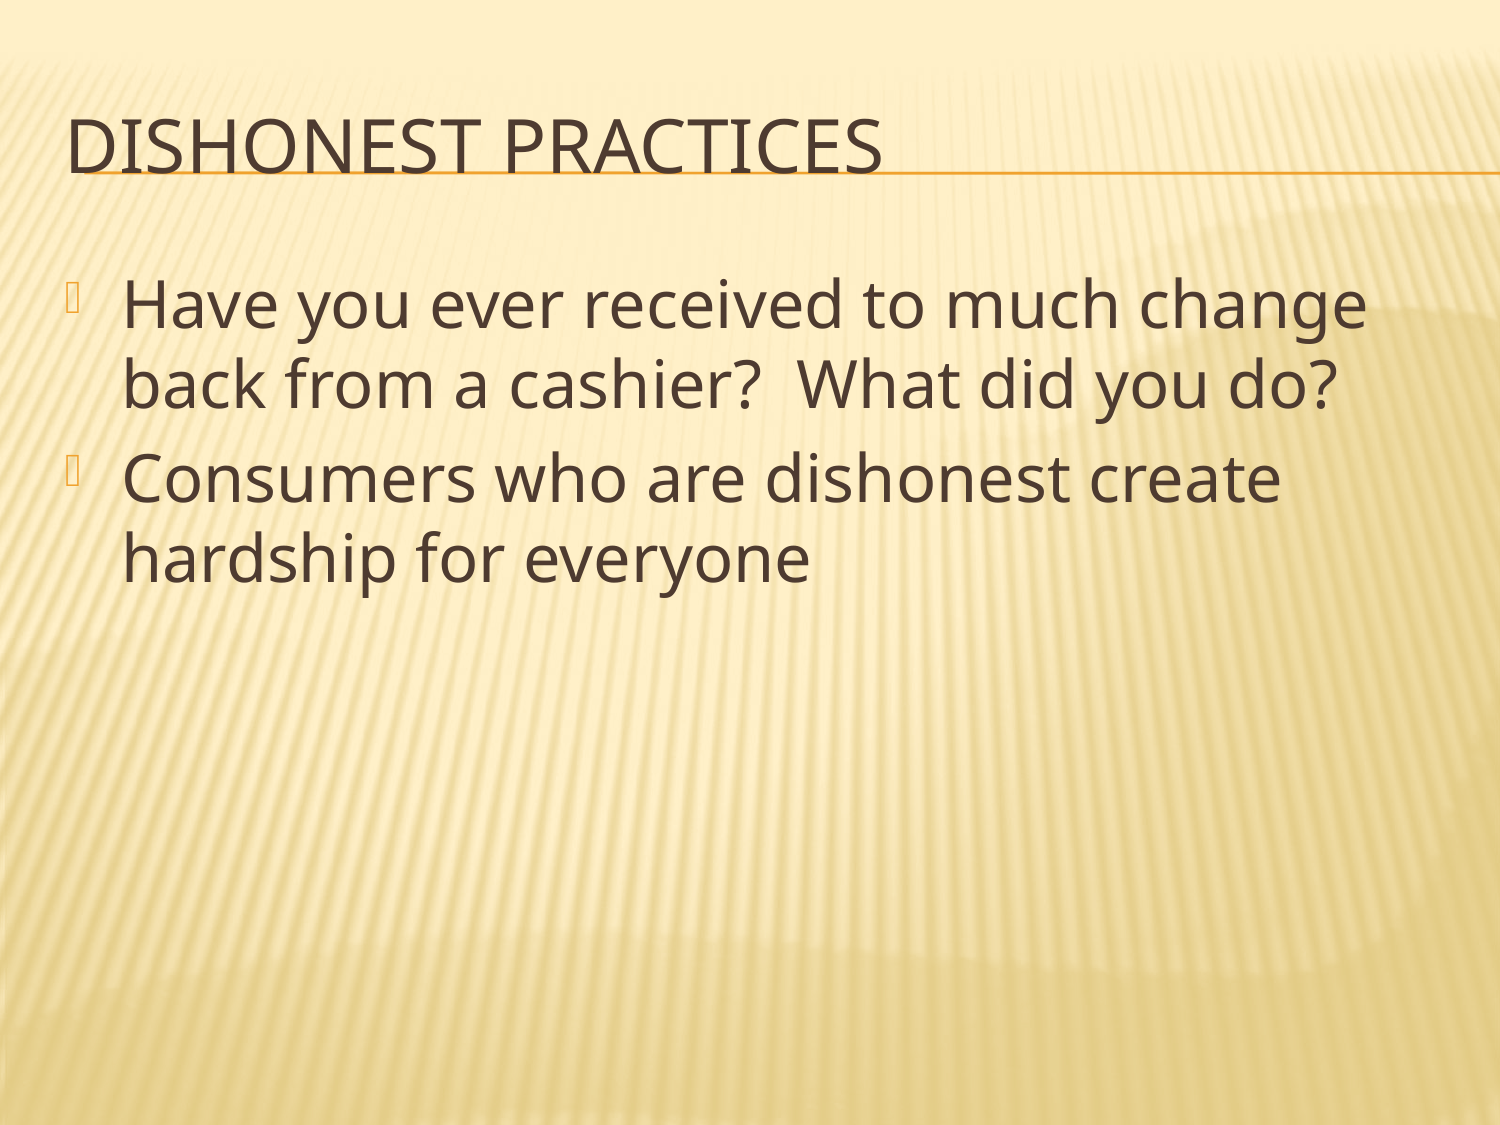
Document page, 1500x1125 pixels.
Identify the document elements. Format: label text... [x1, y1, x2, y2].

list Have you ever received to much change back from a cashier? What did you do? Consumers who are dishonest create hardship for everyone [50, 254, 1475, 998]
title Dishonest practices [50, 75, 1475, 213]
